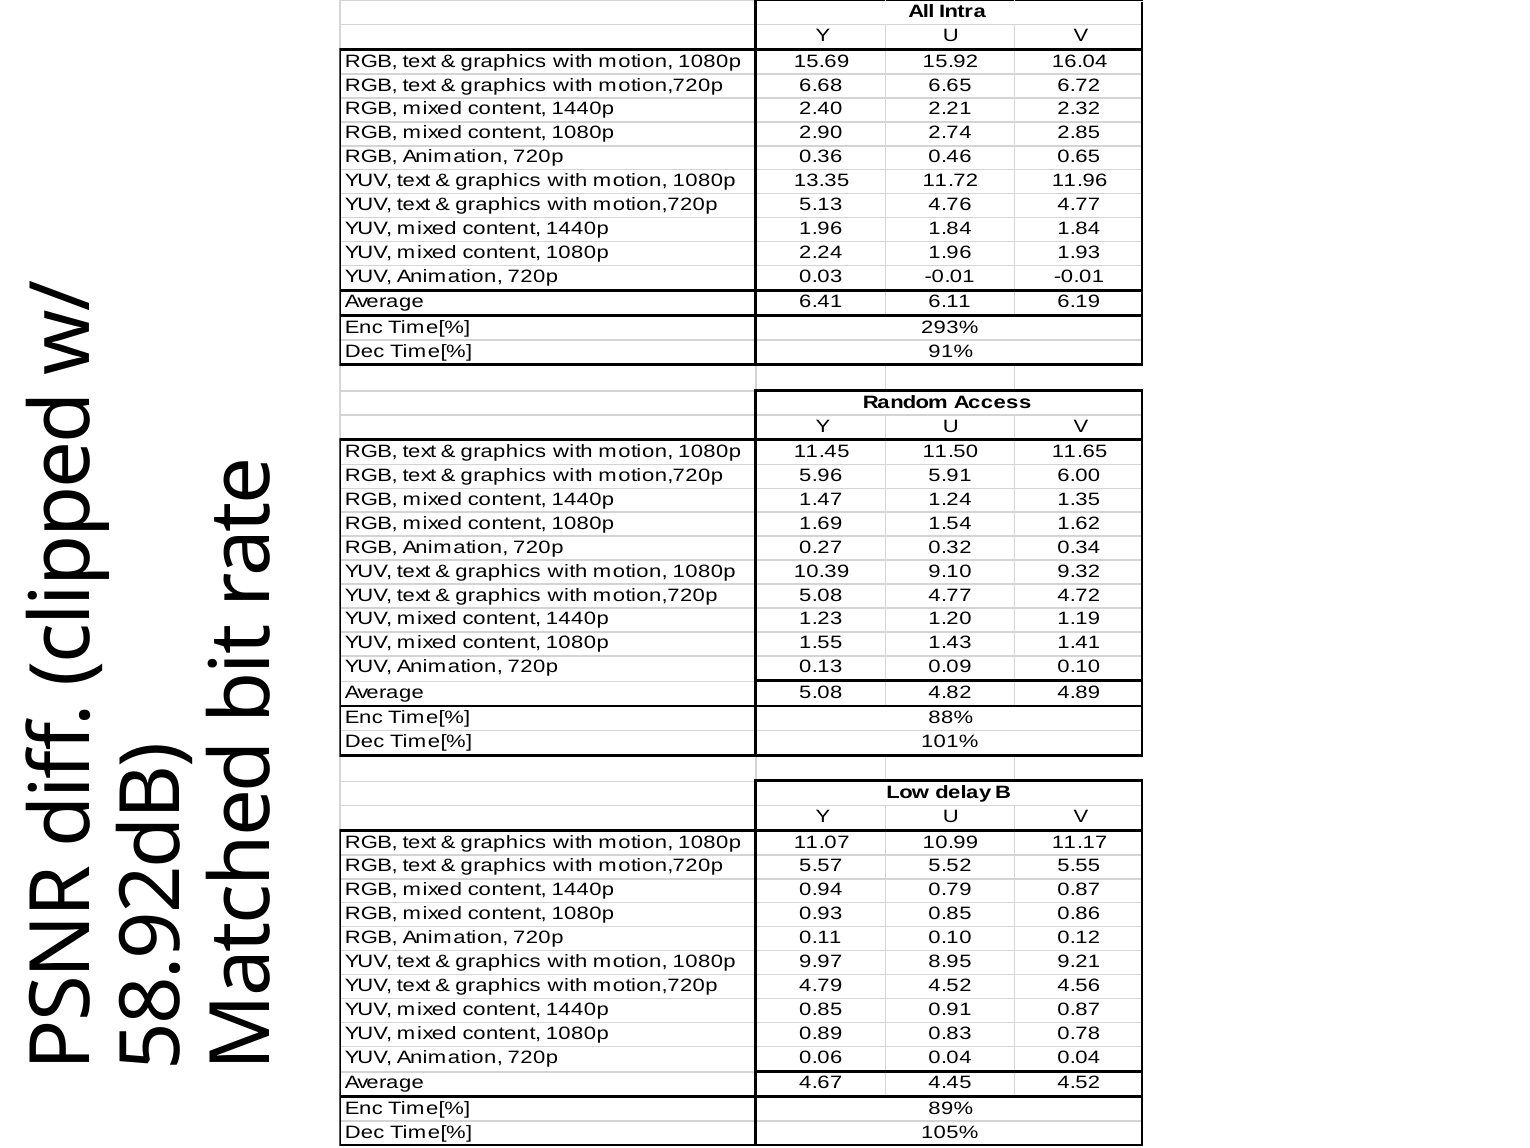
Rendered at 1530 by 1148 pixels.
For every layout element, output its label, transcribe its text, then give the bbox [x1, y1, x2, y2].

picture [339, 0, 1145, 1148]
title PSNR diff. (clipped w/ 58.92dB) Matched bit rate [2, 36, 190, 1094]
